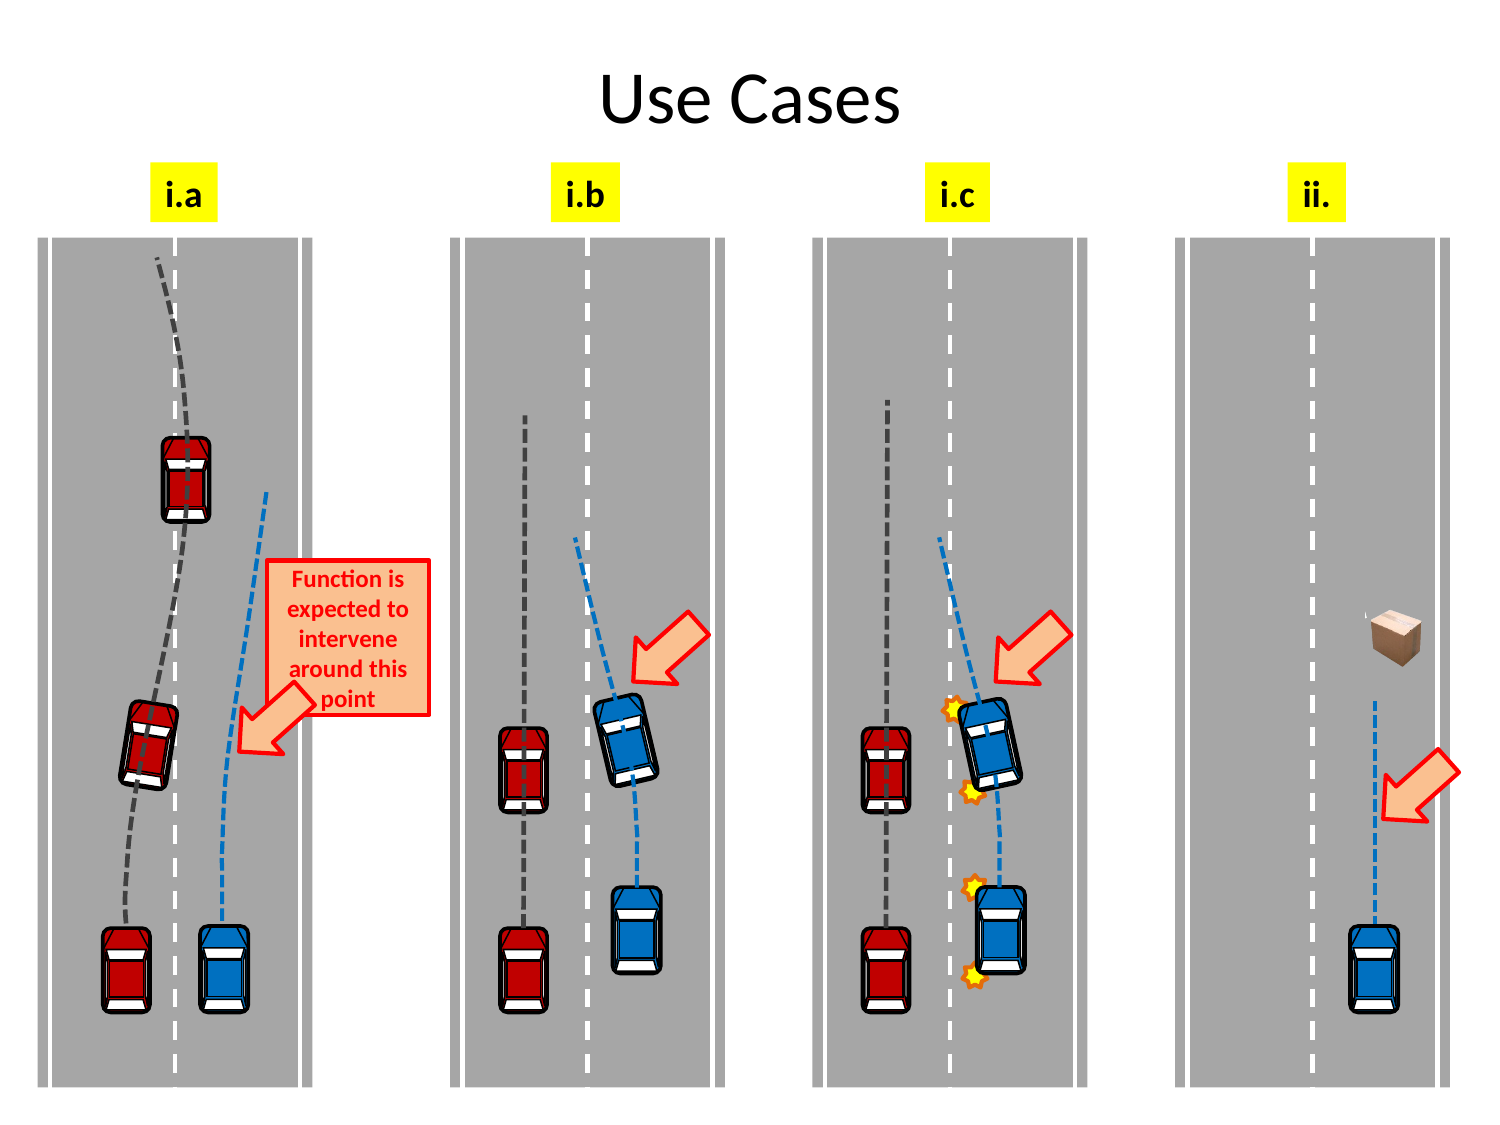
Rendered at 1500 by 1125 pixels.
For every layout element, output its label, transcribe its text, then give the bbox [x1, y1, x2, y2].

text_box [812, 162, 1088, 1088]
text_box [1174, 162, 1460, 1088]
title Use Cases [75, 0, 1425, 188]
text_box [449, 162, 726, 1088]
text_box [37, 162, 430, 1088]
